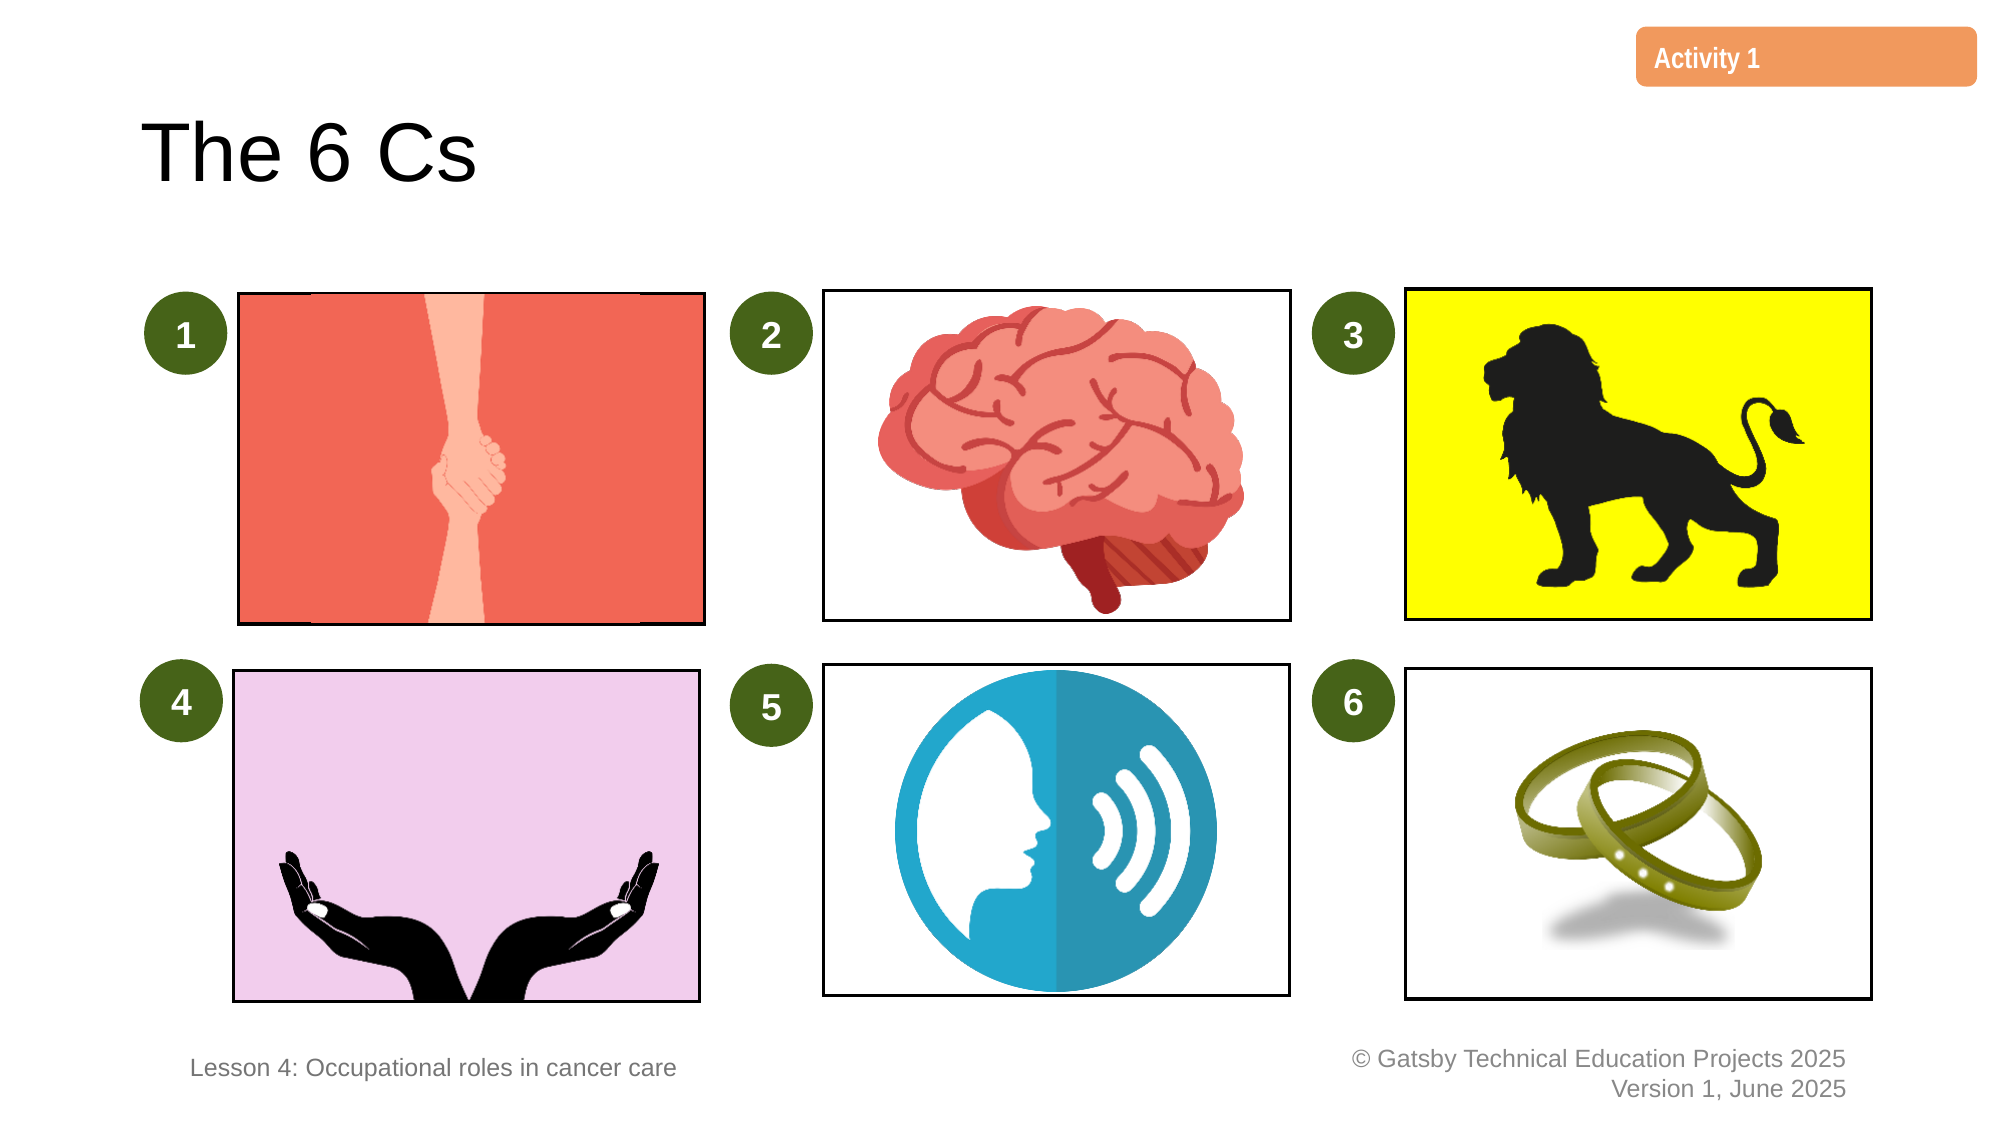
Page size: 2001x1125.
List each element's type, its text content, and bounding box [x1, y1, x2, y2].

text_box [232, 670, 700, 1021]
text_box 4 [139, 659, 223, 743]
text_box Lesson 4: Occupational roles in cancer care [137, 1042, 879, 1089]
text_box 6 [1311, 659, 1396, 743]
text_box 3 [1311, 291, 1396, 375]
text_box 5 [729, 663, 813, 747]
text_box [822, 664, 1290, 996]
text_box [823, 290, 1291, 622]
title The 6 Cs [125, 45, 1219, 264]
text_box 2 [729, 291, 813, 375]
text_box Activity 1 [1636, 26, 1978, 87]
text_box 1 [144, 291, 228, 375]
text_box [1404, 668, 1872, 1000]
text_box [237, 293, 705, 625]
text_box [1404, 280, 1872, 640]
